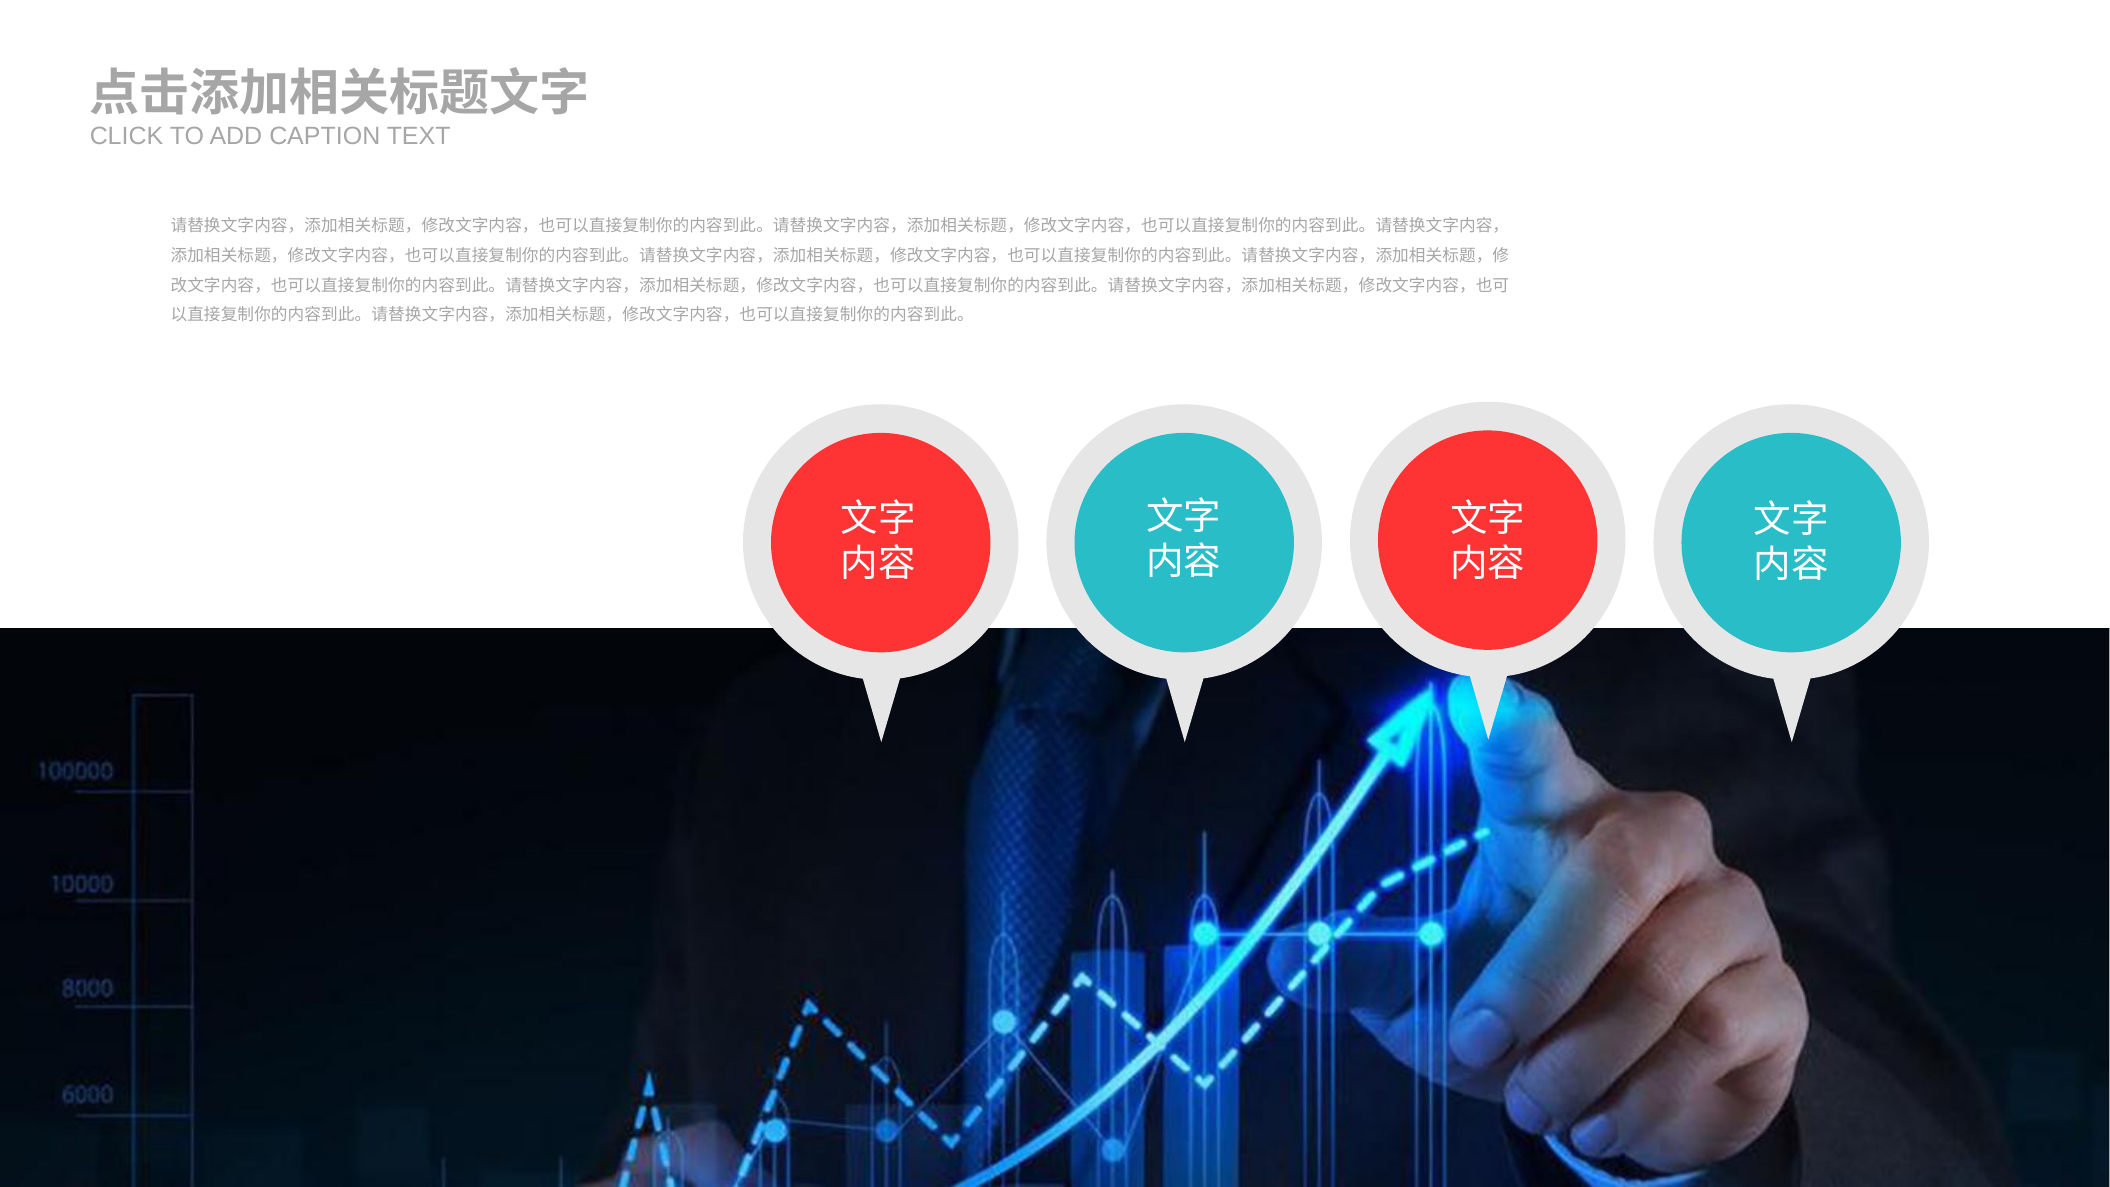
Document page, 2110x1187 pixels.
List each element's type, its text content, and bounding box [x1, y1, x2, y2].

text_box CLICK TO ADD CAPTION TEXT [89, 119, 524, 150]
text_box 点击添加相关标题文字 [89, 60, 618, 121]
text_box 请替换文字内容，添加相关标题，修改文字内容，也可以直接复制你的内容到此。请替换文字内容，添加相关标题，修改文字内容，也可以直接复制你的内容到此。请替换文字内容，添加相关标题，修改文字内容，也可以直接复制你的内容到此。请替换文字内容，添加相关标题，修改文字内容，也可以直接复制你的内容到此。请替换文字内容，添加相关标题，修改文字内容，也可以直接复制你的内容到此。请替换文字内容，添加相关标题，修改文字内容，也可以直接复制你的内容到此。请替换文字内容，添加相关标题，修改文字内容，也可以直接复制你的内容到此。请替换文字内容，添加相关标题，修改文字内容，也可以直接复制你的内容到此。 [170, 204, 1528, 325]
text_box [711, 435, 1050, 711]
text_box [1622, 435, 1961, 711]
text_box [0, 628, 2110, 1187]
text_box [1318, 433, 1657, 709]
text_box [1050, 435, 1354, 711]
